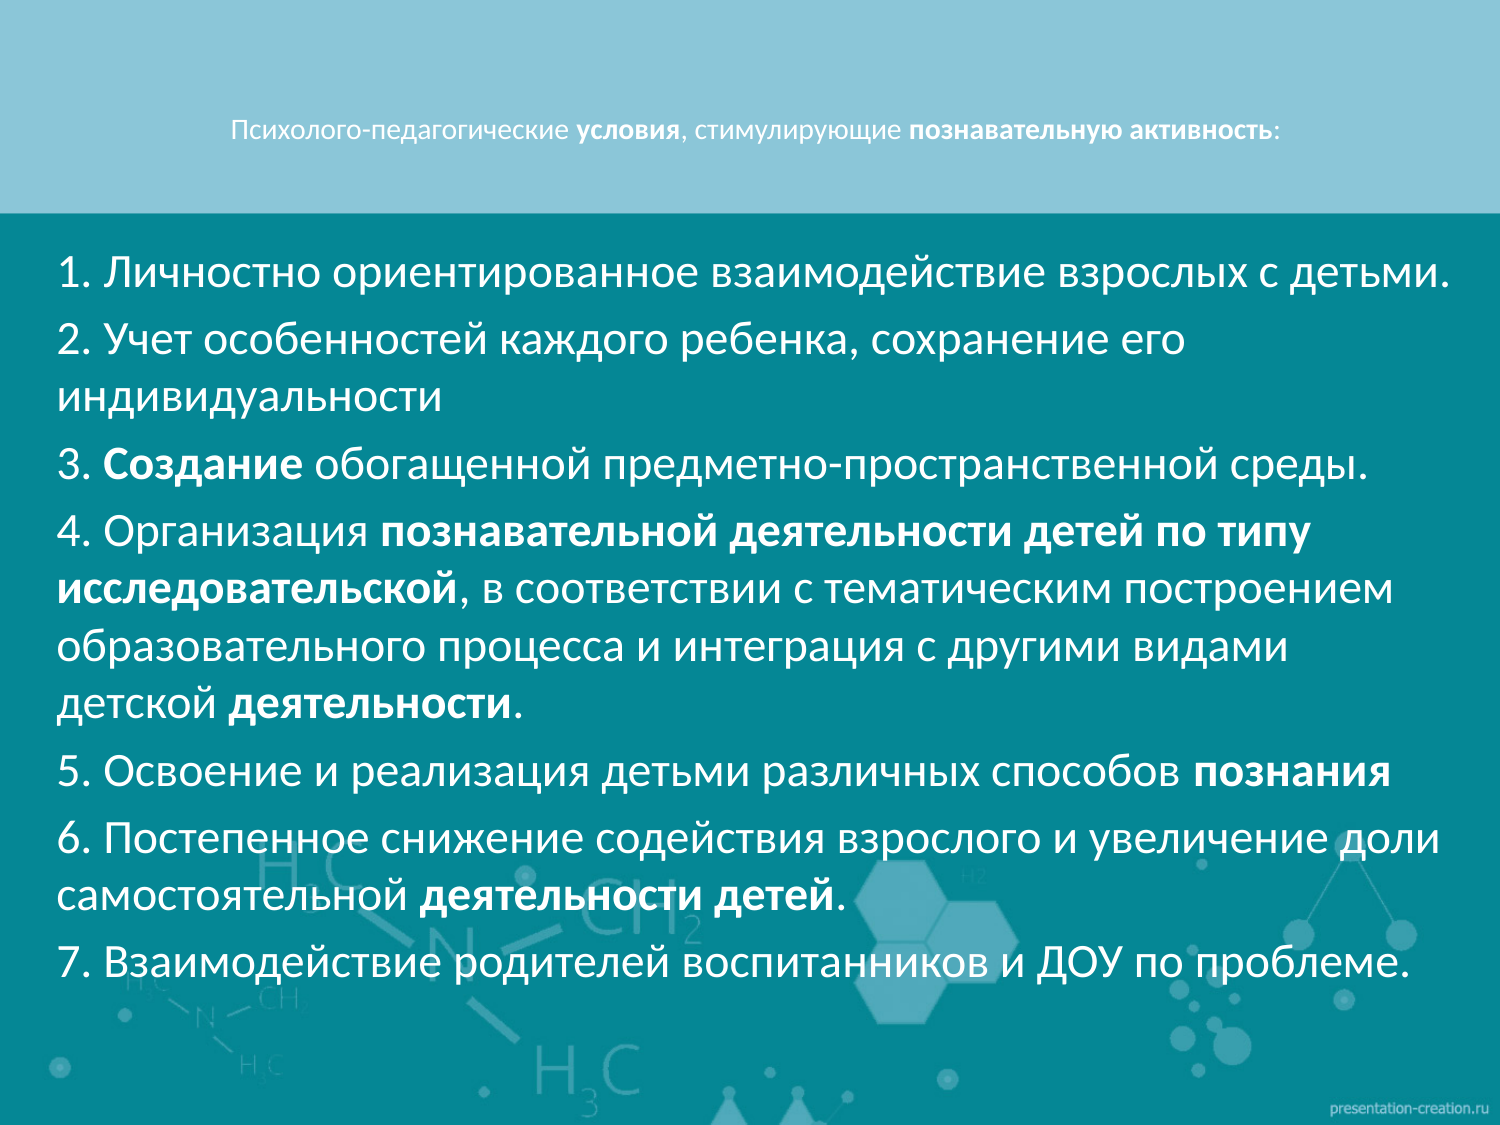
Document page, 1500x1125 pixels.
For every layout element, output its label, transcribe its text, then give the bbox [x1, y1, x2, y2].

list 1. Личностно ориентированное взаимодействие взрослых с детьми. 2. Учет особенностей каждого ребенка, сохранение его индивидуальности 3. Создание обогащенной предметно-пространственной среды. 4. Организация познавательной деятельности детей по типу исследовательской, в соответствии с тематическим построением образовательного процесса и интеграция с другими видами детской деятельности. 5. Освоение и реализация детьми различных способов познания 6. Постепенное снижение содействия взрослого и увеличение доли самостоятельной деятельности детей. 7. Взаимодействие родителей воспитанников и ДОУ по проблеме. [41, 231, 1483, 1035]
title Психолого-педагогические условия, стимулирующие познавательную активность: [41, 101, 1471, 204]
picture [0, 0, 1500, 1125]
